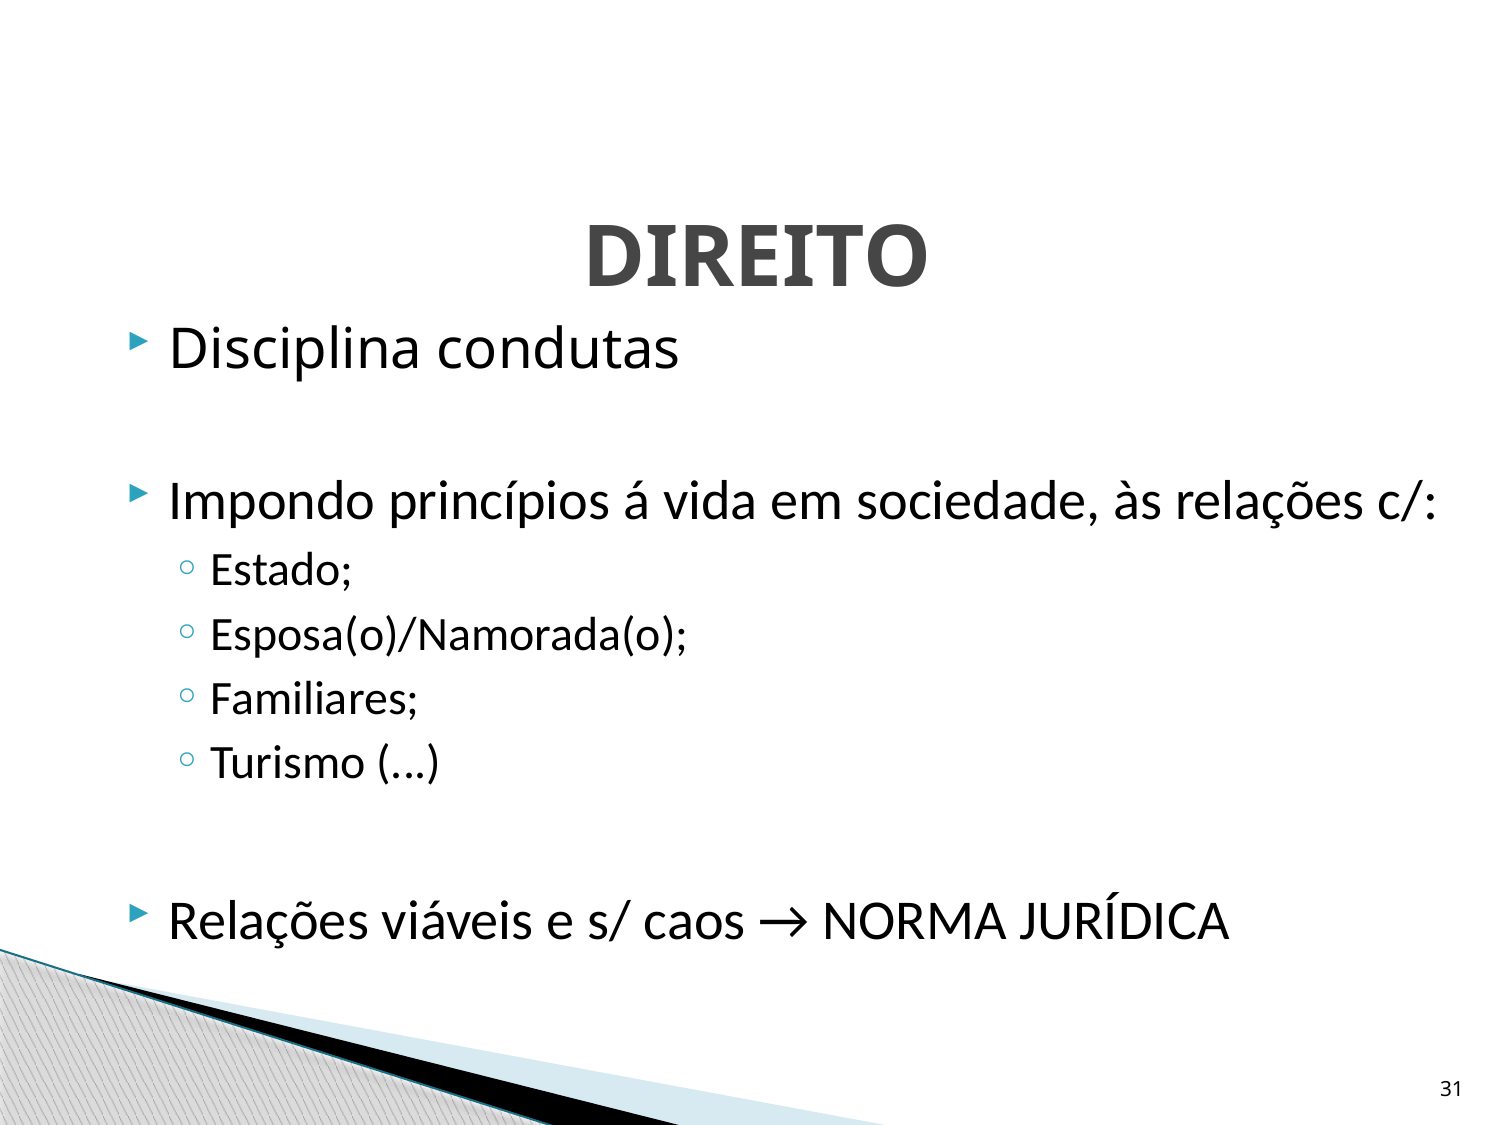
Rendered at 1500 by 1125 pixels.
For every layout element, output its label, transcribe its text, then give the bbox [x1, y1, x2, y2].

list Disciplina condutas Impondo princípios á vida em sociedade, às relações c/: Estado; Esposa(o)/Namorada(o); Familiares; Turismo (...) Relações viáveis e s/ caos → NORMA JURÍDICA [93, 304, 1465, 1079]
title DIREITO [82, 187, 1432, 317]
slide_number 31 [1418, 1051, 1479, 1112]
